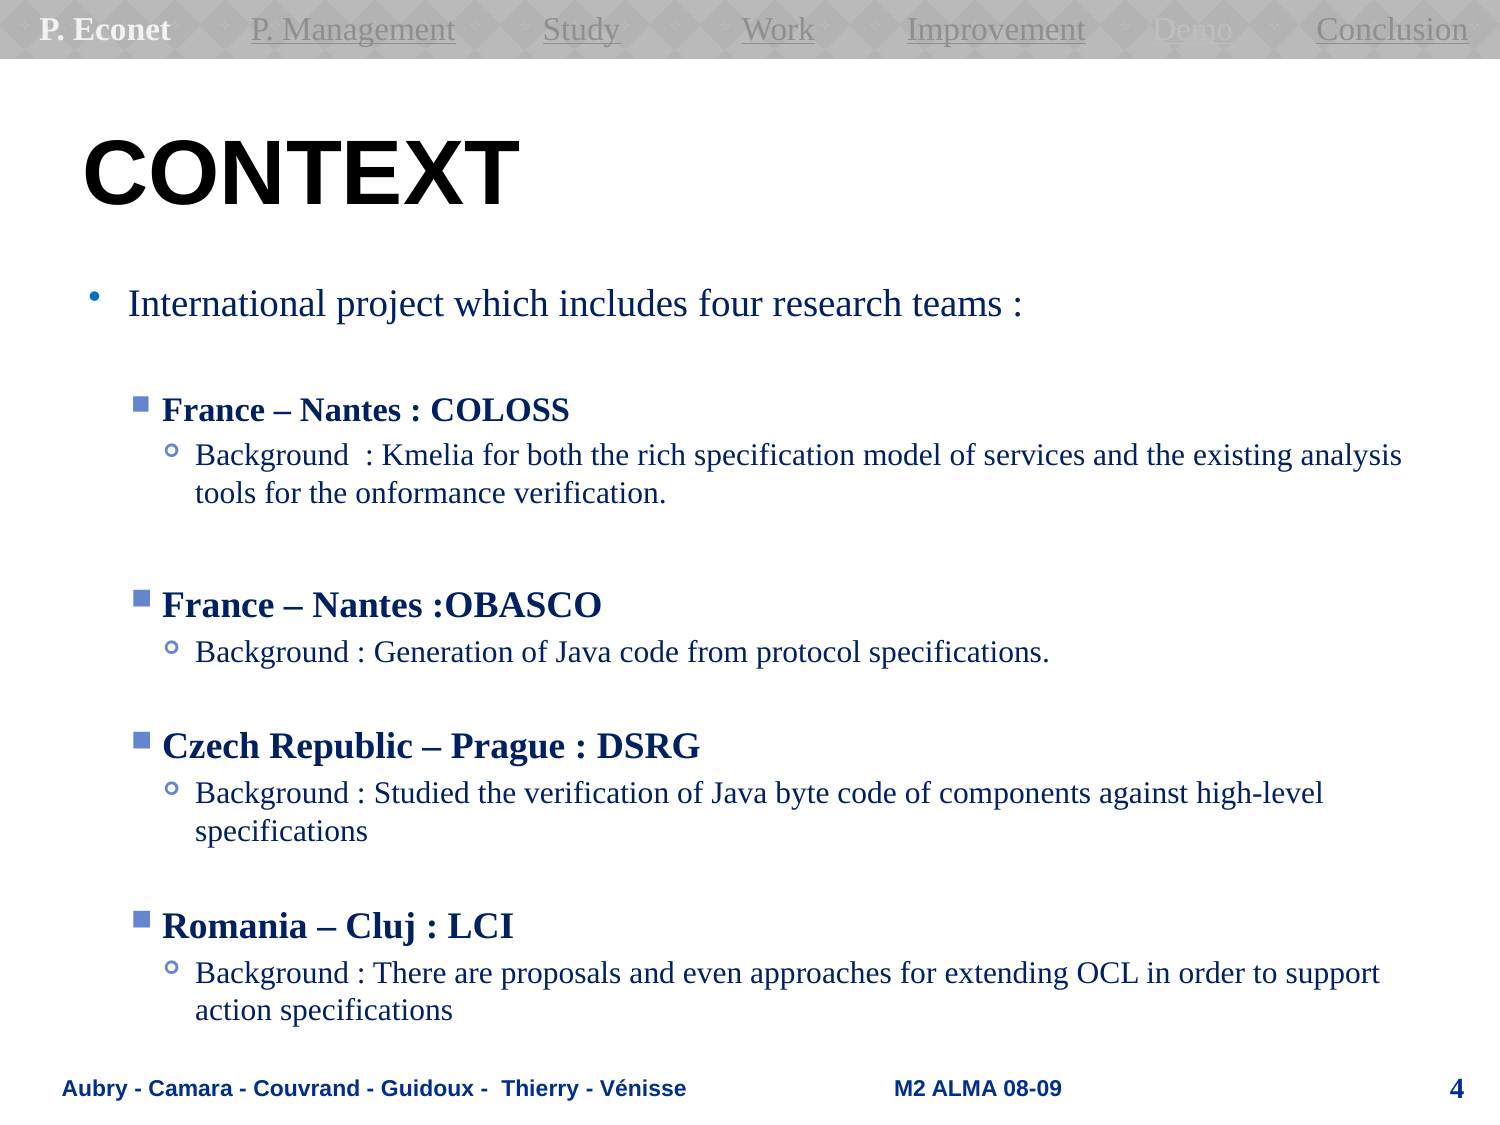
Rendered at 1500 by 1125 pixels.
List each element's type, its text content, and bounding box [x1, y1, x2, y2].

list International project which includes four research teams : France – Nantes : COLOSS Background : Kmelia for both the rich specification model of services and the existing analysis tools for the onformance verification. France – Nantes :OBASCO Background : Generation of Java code from protocol specifications. Czech Republic – Prague : DSRG Background : Studied the verification of Java byte code of components against high-level specifications Romania – Cluj : LCI Background : There are proposals and even approaches for extending OCL in order to support action specifications [75, 269, 1442, 1043]
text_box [22, 0, 1486, 56]
slide_number 4 [1368, 1066, 1465, 1104]
title context [75, 105, 1263, 223]
footer Aubry - Camara - Couvrand - Guidoux - Thierry - Vénisse M2 ALMA 08-09 [46, 1066, 1231, 1102]
